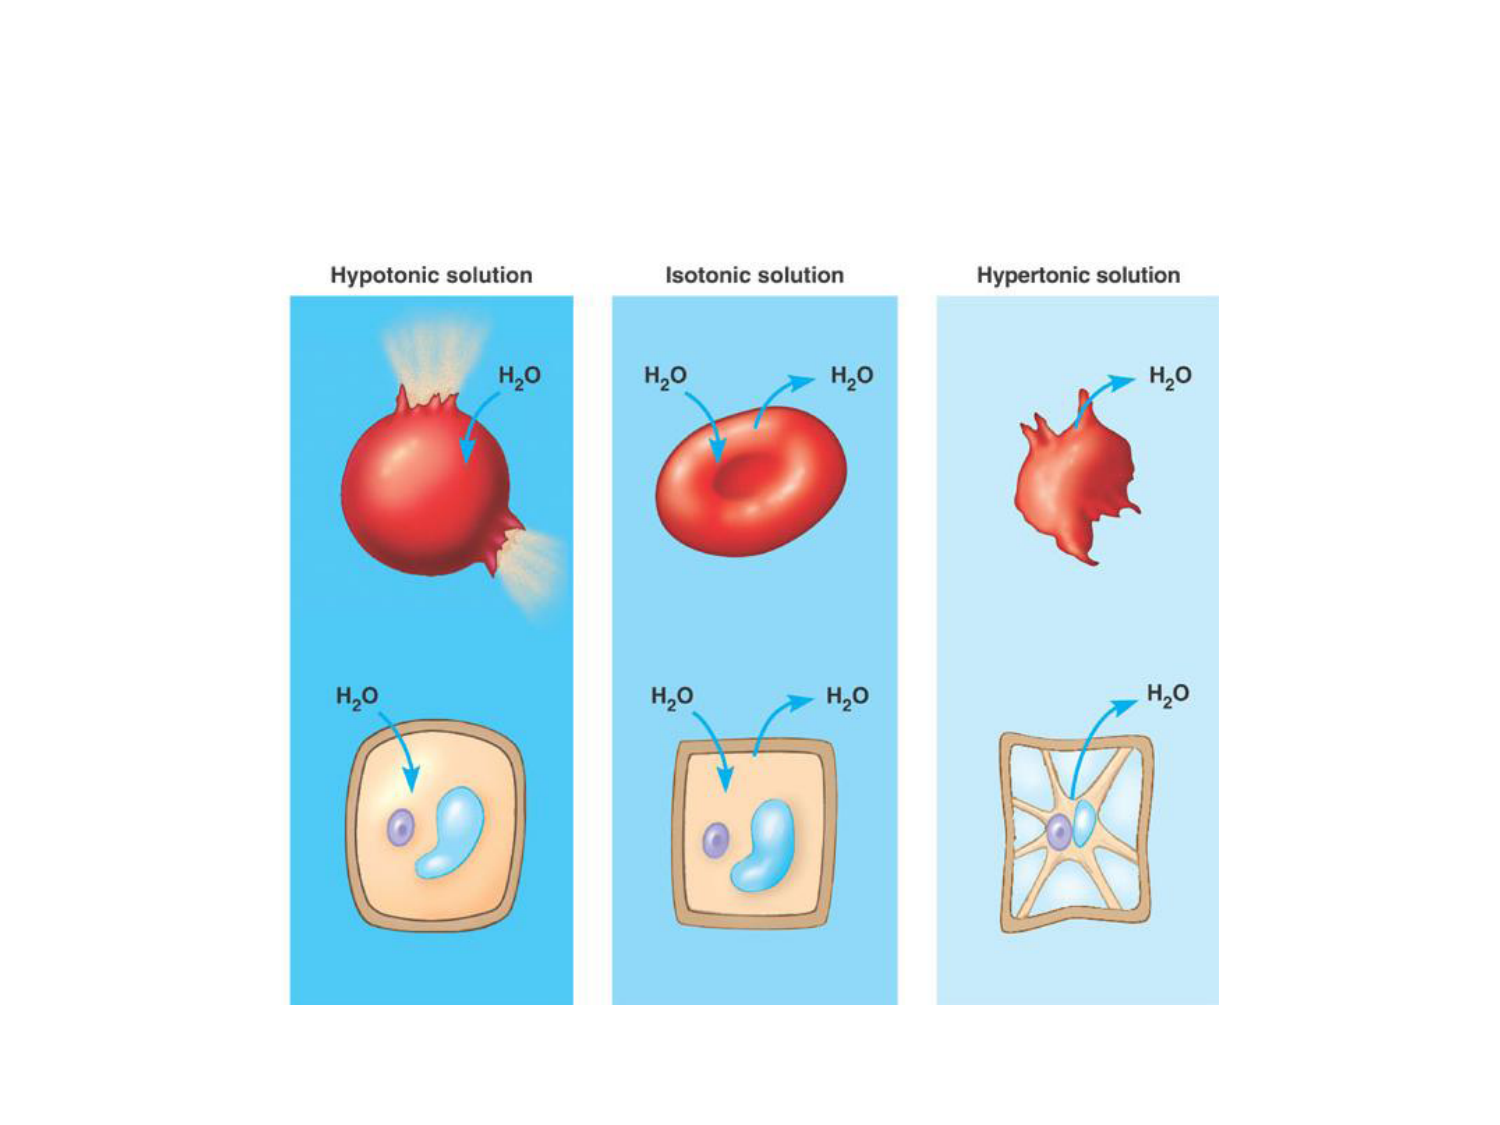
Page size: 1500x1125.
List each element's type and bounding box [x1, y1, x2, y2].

list [280, 262, 1219, 1006]
